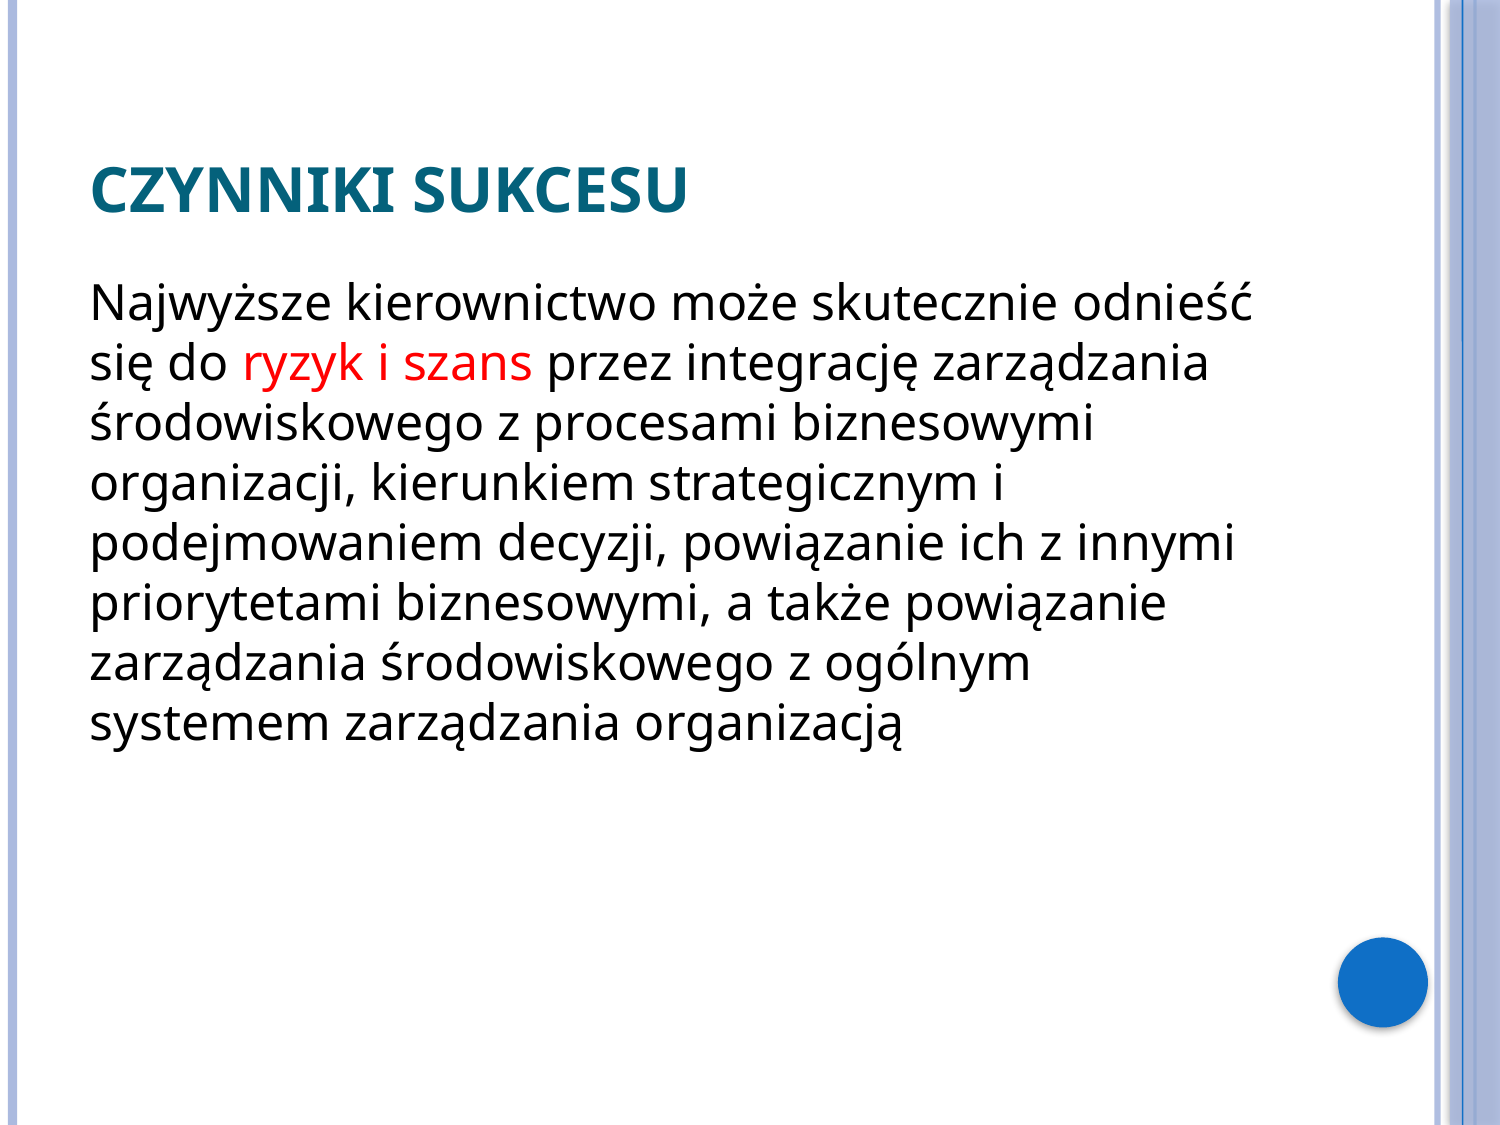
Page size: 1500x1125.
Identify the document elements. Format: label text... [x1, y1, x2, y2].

list Najwyższe kierownictwo może skutecznie odnieść się do ryzyk i szans przez integrację zarządzania środowiskowego z procesami biznesowymi organizacji, kierunkiem strategicznym i podejmowaniem decyzji, powiązanie ich z innymi priorytetami biznesowymi, a także powiązanie zarządzania środowiskowego z ogólnym systemem zarządzania organizacją [75, 262, 1300, 1062]
title Czynniki sukcesu [75, 45, 1300, 233]
